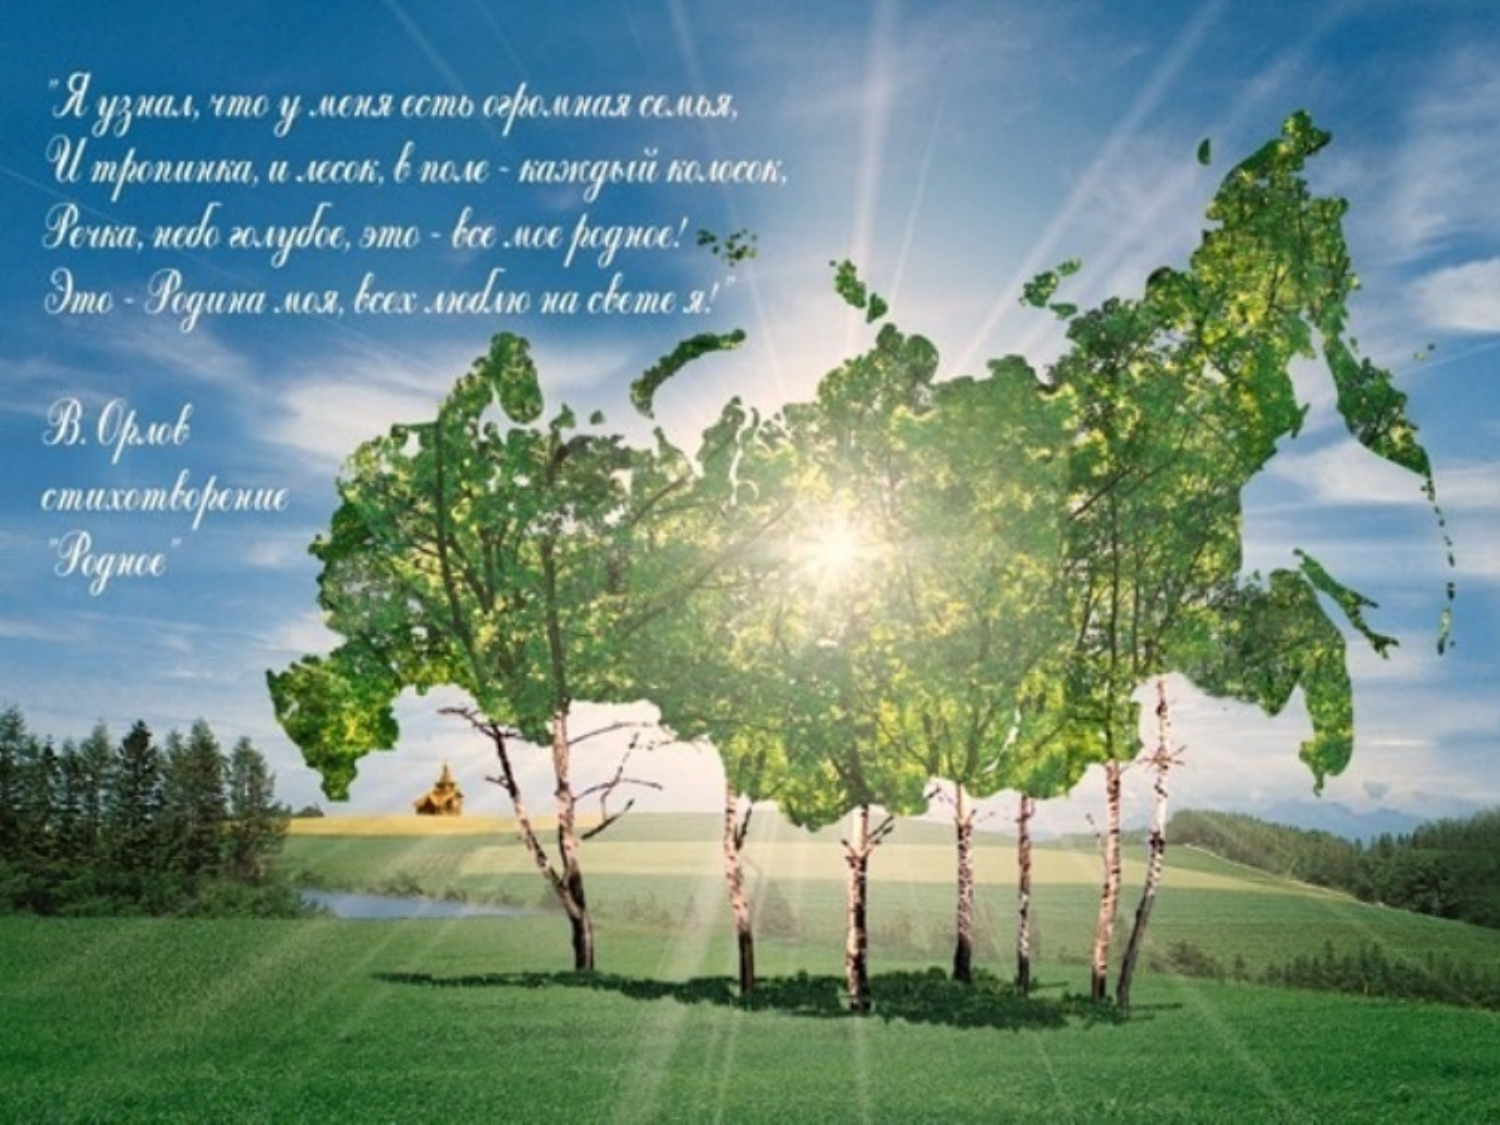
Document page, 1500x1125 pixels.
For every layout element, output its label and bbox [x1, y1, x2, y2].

list [0, 0, 1500, 1125]
